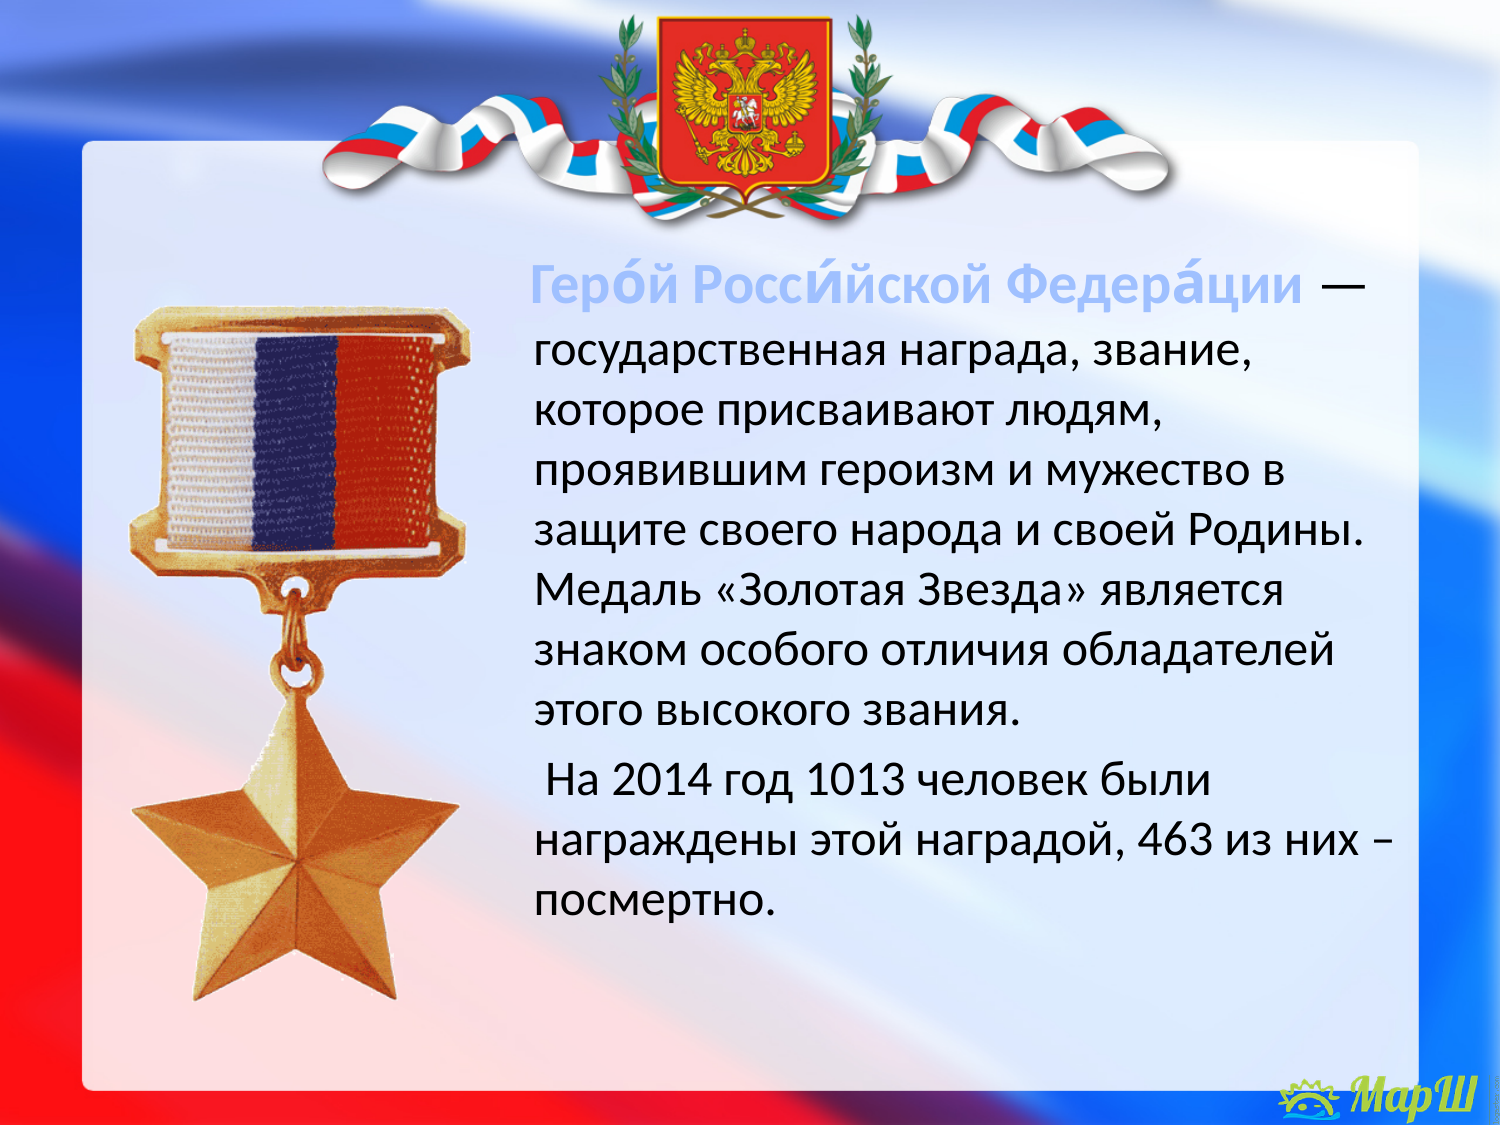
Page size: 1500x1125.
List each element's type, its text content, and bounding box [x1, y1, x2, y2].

list Геро́й Росси́йской Федера́ции —государственная награда, звание, которое присваивают людям, проявившим героизм и мужество в защите своего народа и своей Родины. Медаль «Золотая Звезда» является знаком особого отличия обладателей этого высокого звания. На 2014 год 1013 человек были награждены этой наградой, 463 из них – посмертно. [462, 237, 1425, 1015]
picture [0, 0, 1500, 1125]
